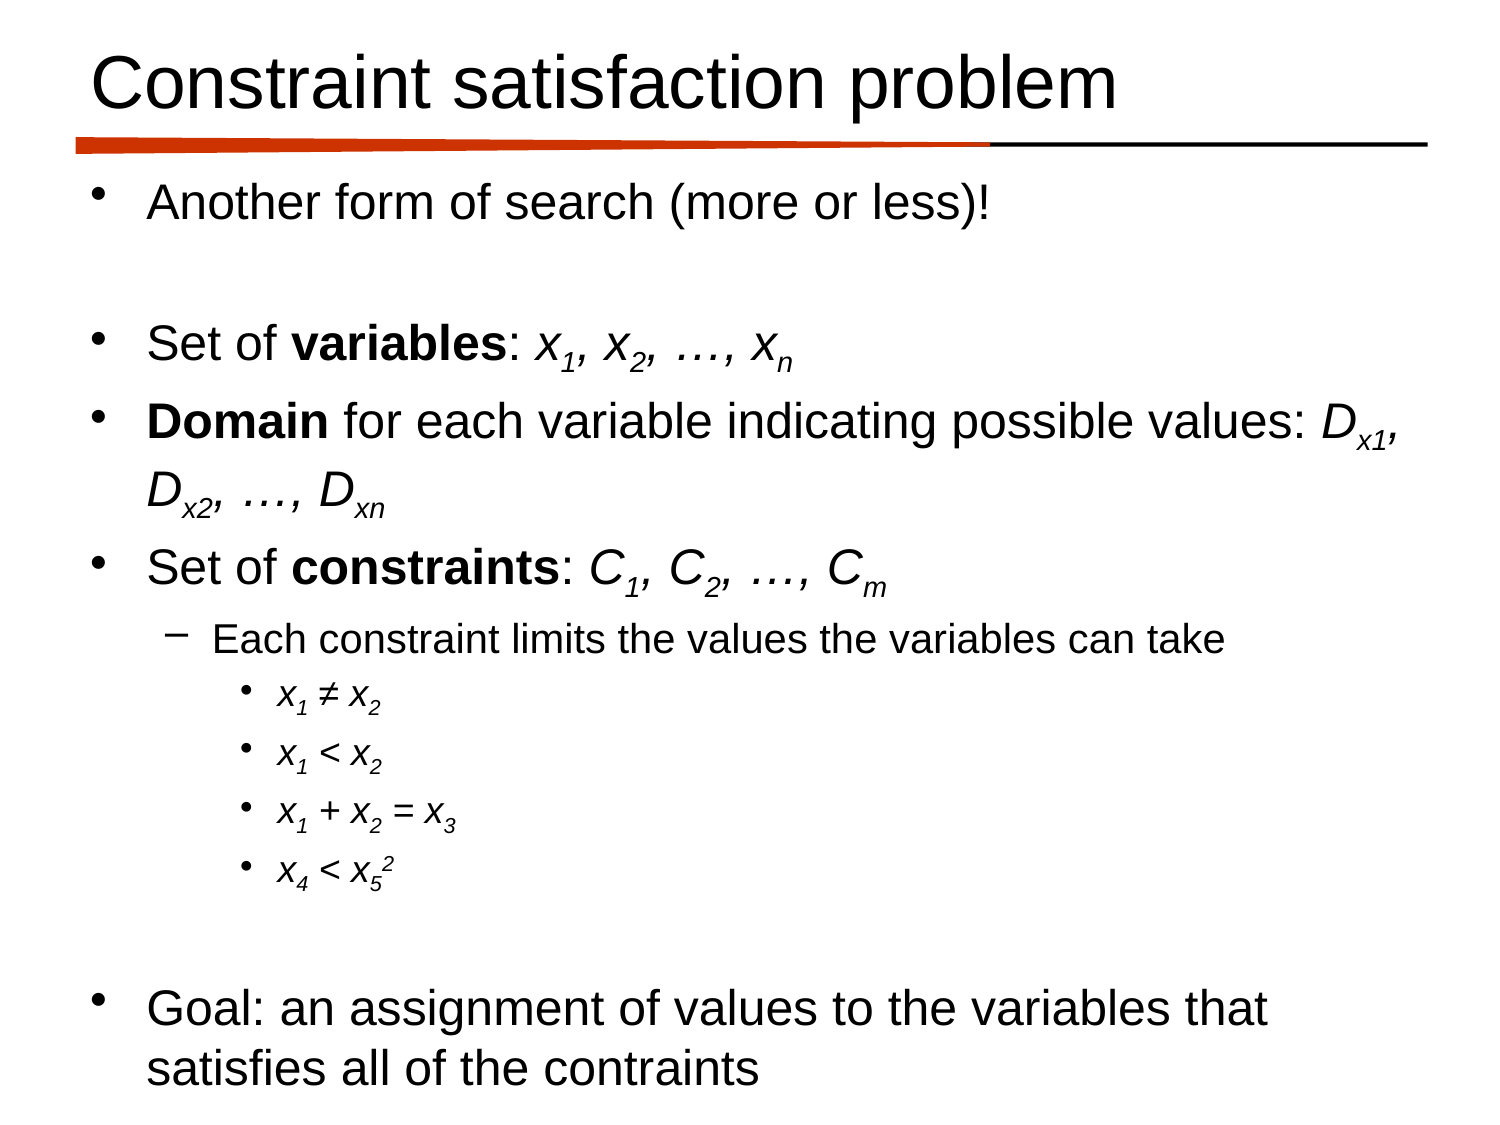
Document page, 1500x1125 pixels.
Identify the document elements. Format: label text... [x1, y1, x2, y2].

title Constraint satisfaction problem [74, 24, 1426, 133]
list Another form of search (more or less)! Set of variables: x1, x2, …, xn Domain for each variable indicating possible values: Dx1, Dx2, …, Dxn Set of constraints: C1, C2, …, Cm Each constraint limits the values the variables can take x1 ≠ x2 x1 < x2 x1 + x2 = x3 x4 < x52 Goal: an assignment of values to the variables that satisfies all of the contraints [74, 162, 1426, 1006]
